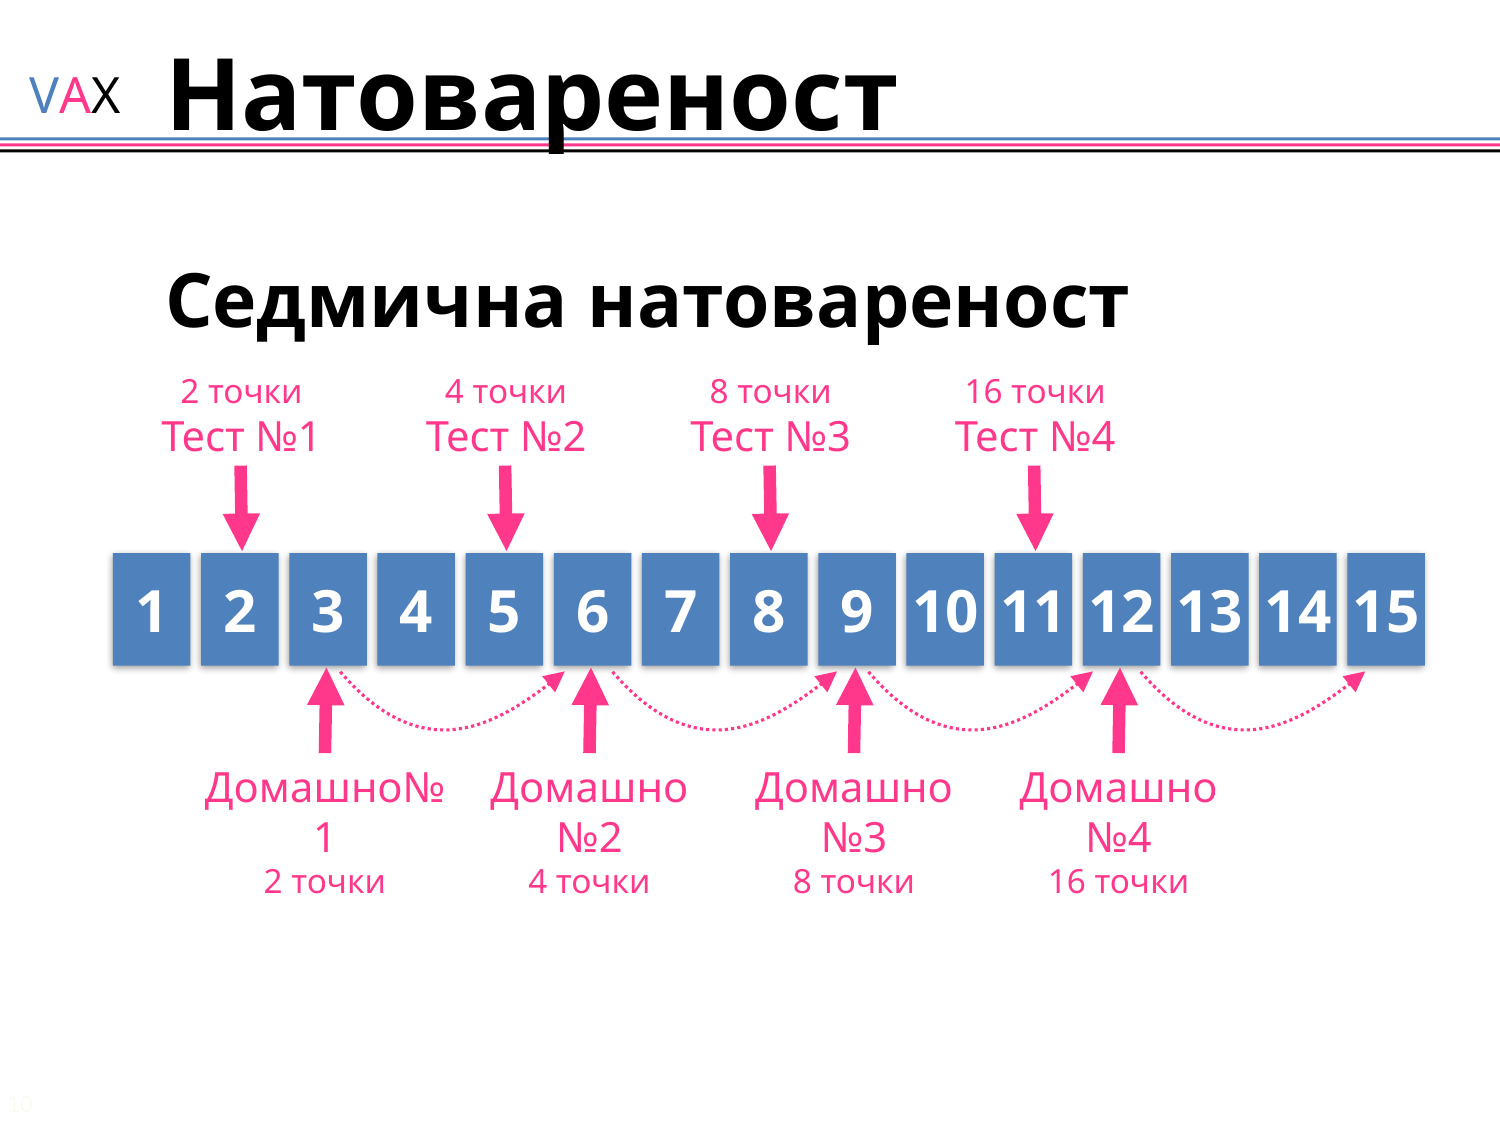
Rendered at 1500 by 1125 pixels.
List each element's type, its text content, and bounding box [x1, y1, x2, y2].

list Седмична натовареност [150, 200, 1488, 1113]
text_box 13 [1168, 550, 1252, 669]
title Натовареност [0, 37, 1500, 144]
text_box 9 [815, 550, 899, 669]
text_box Домашно №3 8 точки [728, 753, 981, 870]
text_box 4 точки Тест №2 [391, 362, 621, 466]
text_box 14 [1256, 550, 1340, 669]
text_box 3 [286, 550, 370, 669]
text_box 7 [639, 550, 723, 669]
text_box [866, 670, 1093, 733]
text_box 11 [991, 550, 1075, 669]
text_box [1139, 670, 1366, 733]
text_box [610, 670, 838, 733]
text_box Домашно№1 2 точки [198, 753, 452, 870]
text_box 15 [1344, 550, 1428, 669]
text_box 8 точки Тест №3 [656, 362, 886, 466]
text_box 16 точки Тест №4 [920, 362, 1150, 466]
text_box 4 [374, 550, 458, 669]
text_box [338, 670, 565, 733]
text_box 12 [1080, 550, 1163, 669]
text_box 10 [903, 550, 987, 669]
text_box Домашно №2 4 точки [463, 753, 716, 870]
text_box Домашно №4 16 точки [992, 753, 1245, 870]
text_box 5 [462, 550, 546, 669]
text_box 2 [198, 550, 282, 669]
text_box 2 точки Тест №1 [127, 362, 357, 466]
text_box 8 [727, 550, 811, 669]
text_box 1 [110, 550, 194, 669]
text_box 6 [551, 550, 634, 669]
